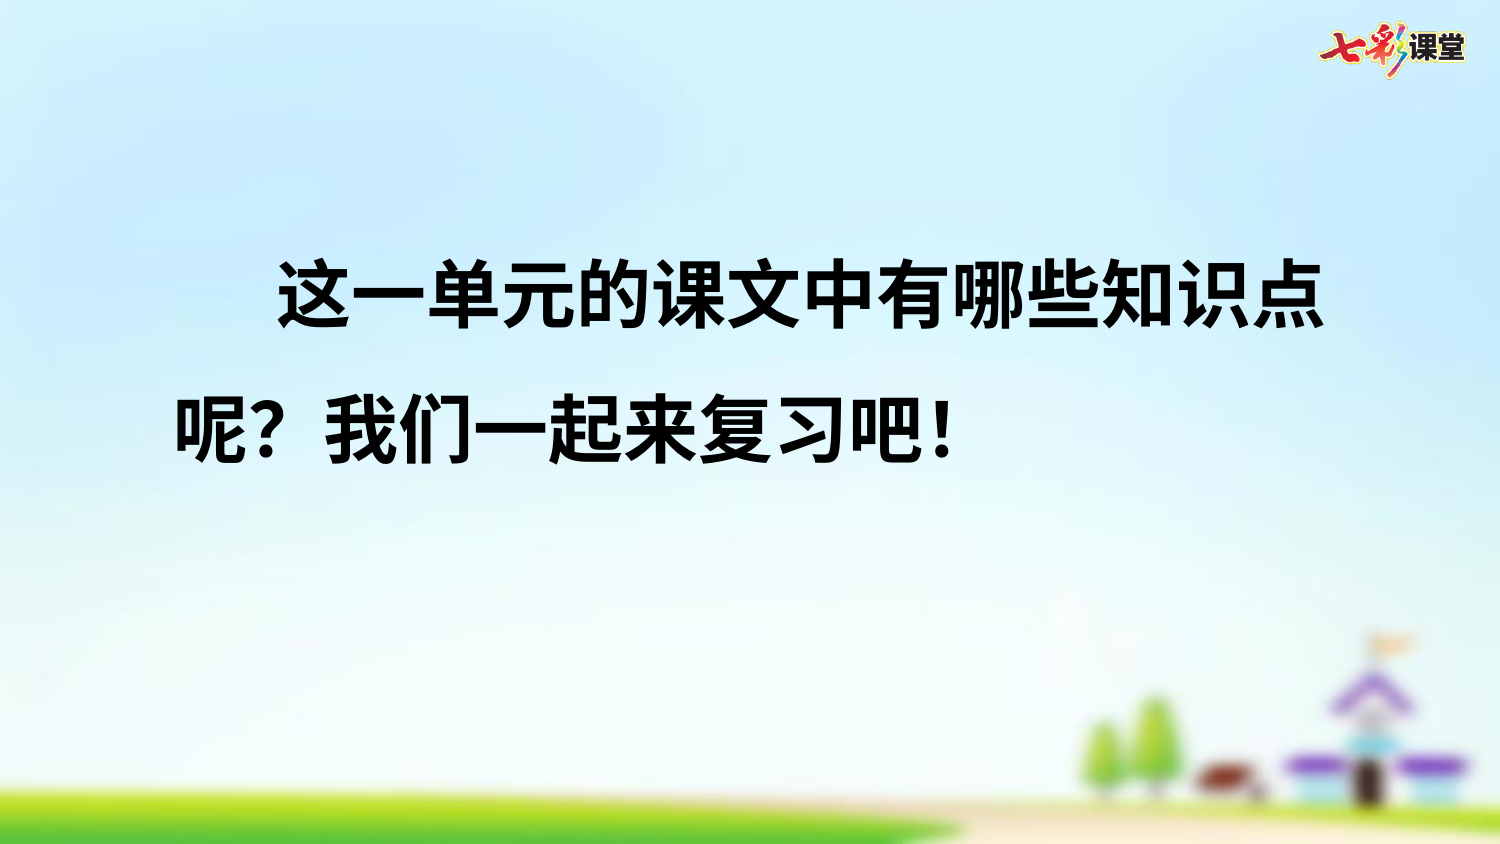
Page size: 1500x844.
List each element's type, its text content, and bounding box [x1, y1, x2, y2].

text_box 这一单元的课文中有哪些知识点呢？我们一起来复习吧！ [159, 194, 1365, 480]
picture [0, 0, 1500, 844]
